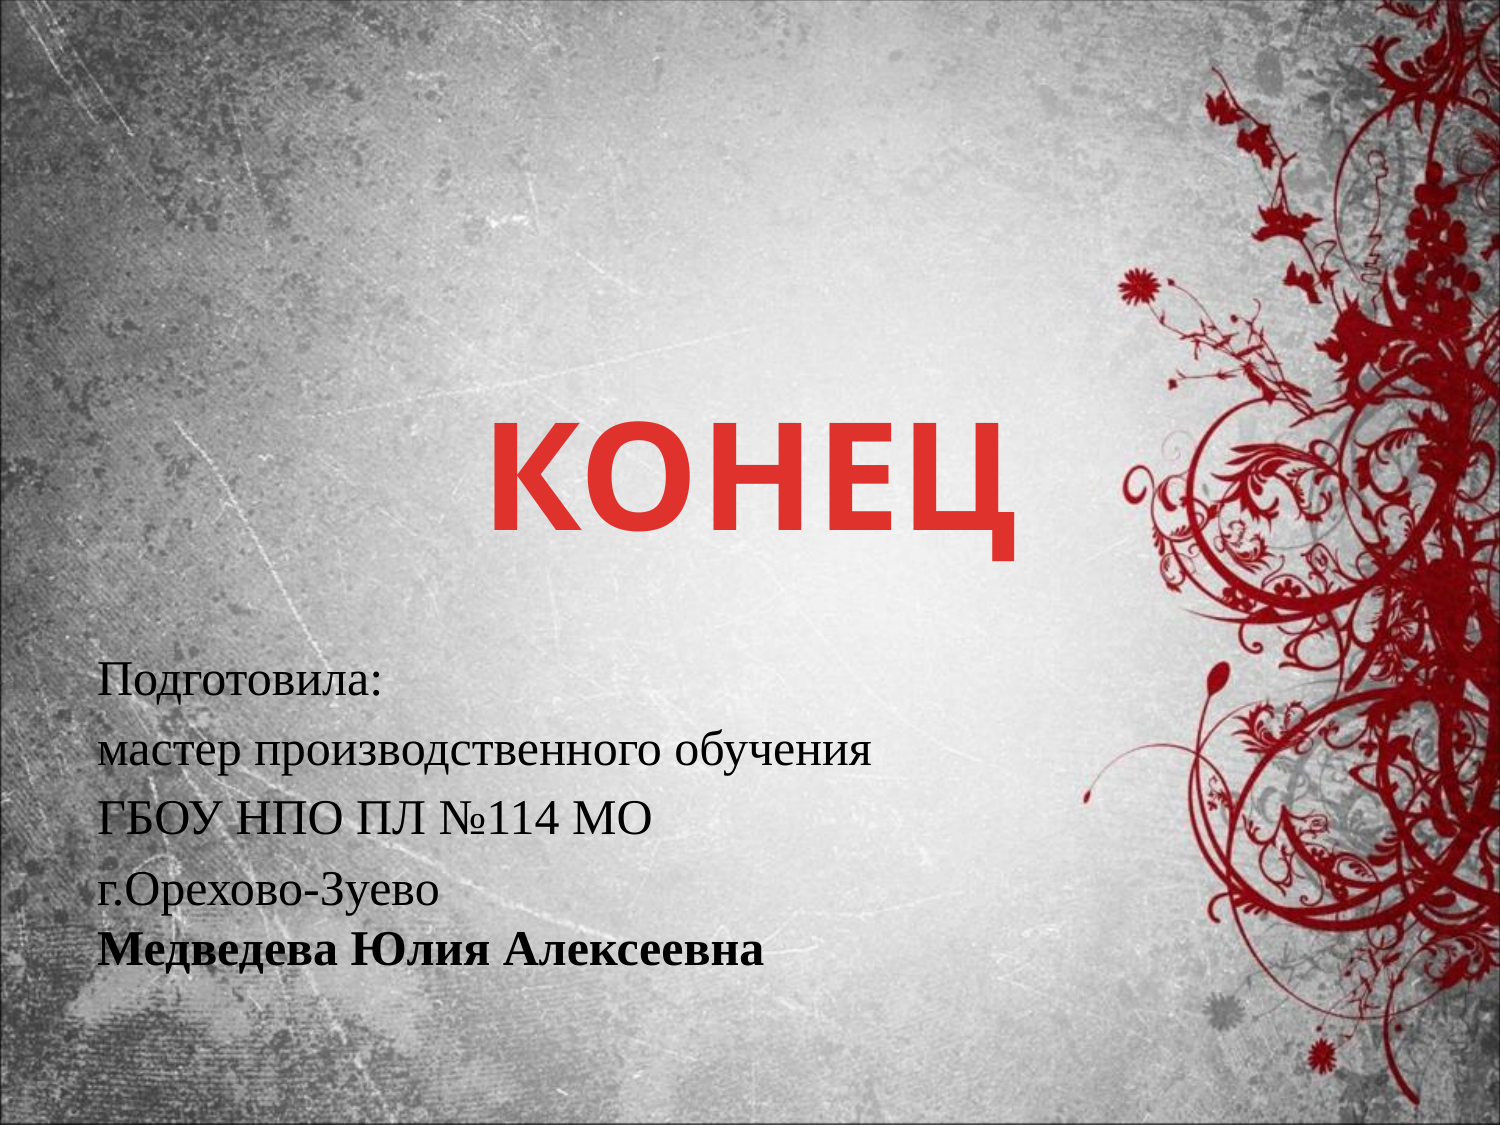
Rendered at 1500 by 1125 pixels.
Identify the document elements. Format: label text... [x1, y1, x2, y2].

picture [0, 0, 1500, 1125]
title КОНЕЦ [112, 349, 1388, 591]
subtitle Подготовила: мастер производственного обучения ГБОУ НПО ПЛ №114 МО г.Орехово-Зуево Медведева Юлия Алексеевна [82, 637, 1275, 1067]
